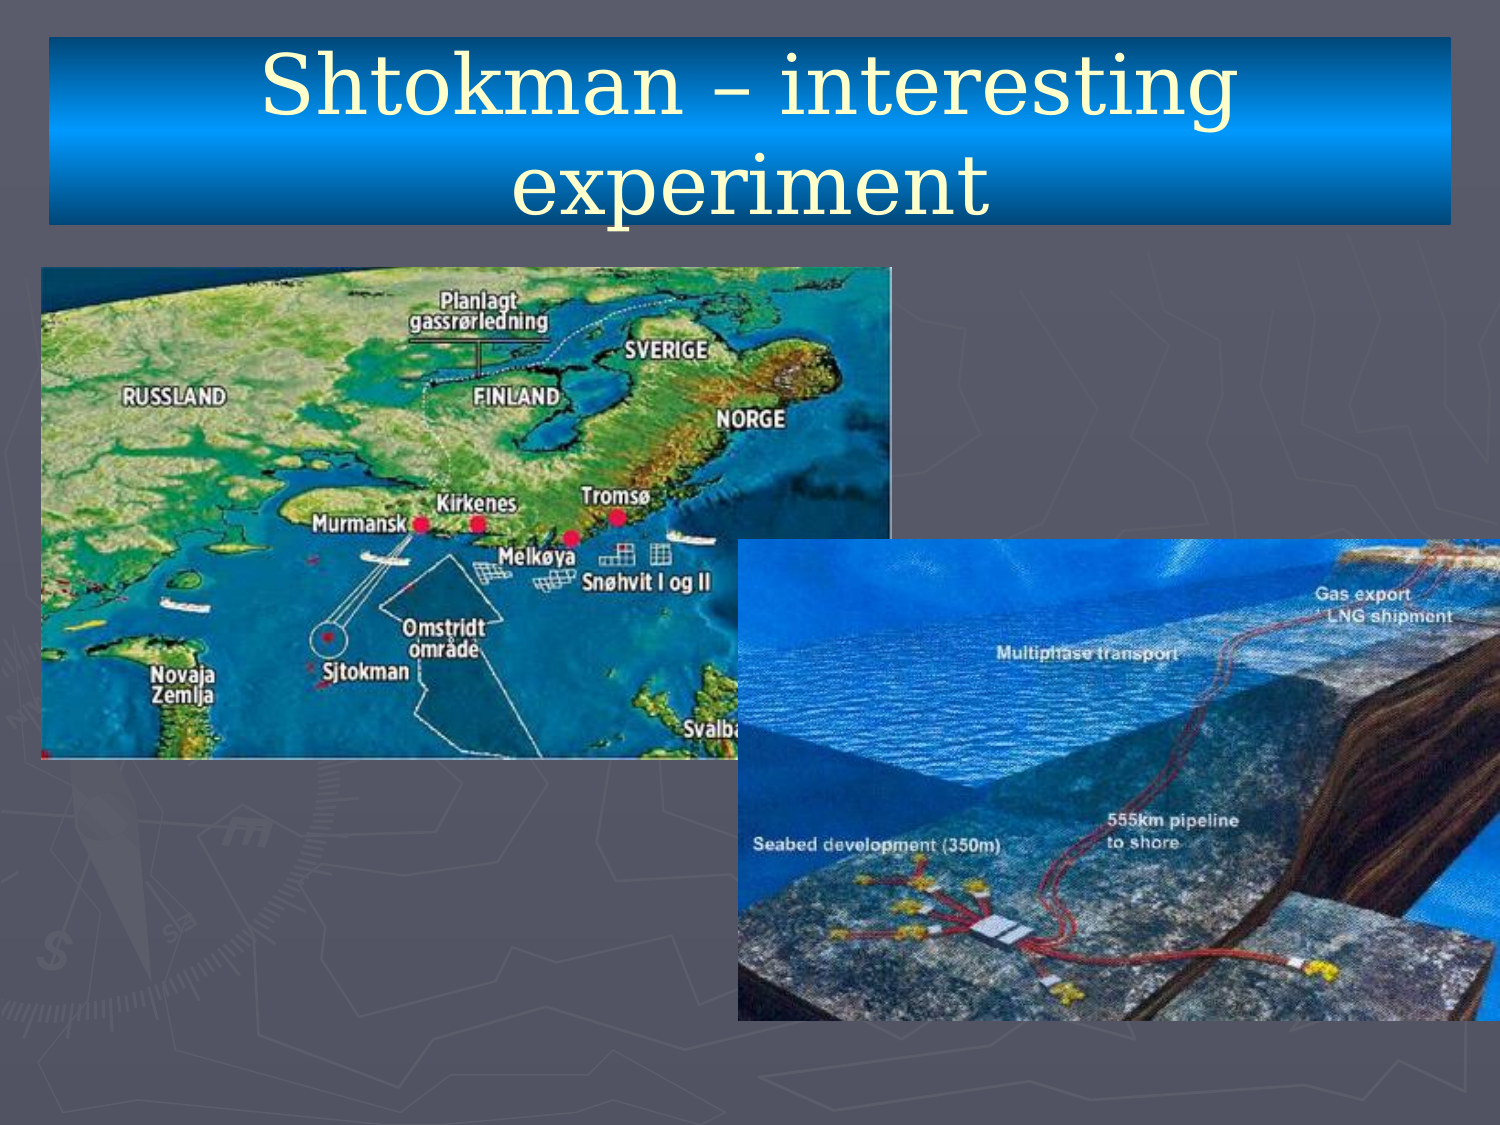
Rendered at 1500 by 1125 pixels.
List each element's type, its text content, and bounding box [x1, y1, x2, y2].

title Shtokman – interesting experiment [49, 37, 1451, 226]
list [737, 539, 1500, 1022]
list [40, 266, 892, 760]
